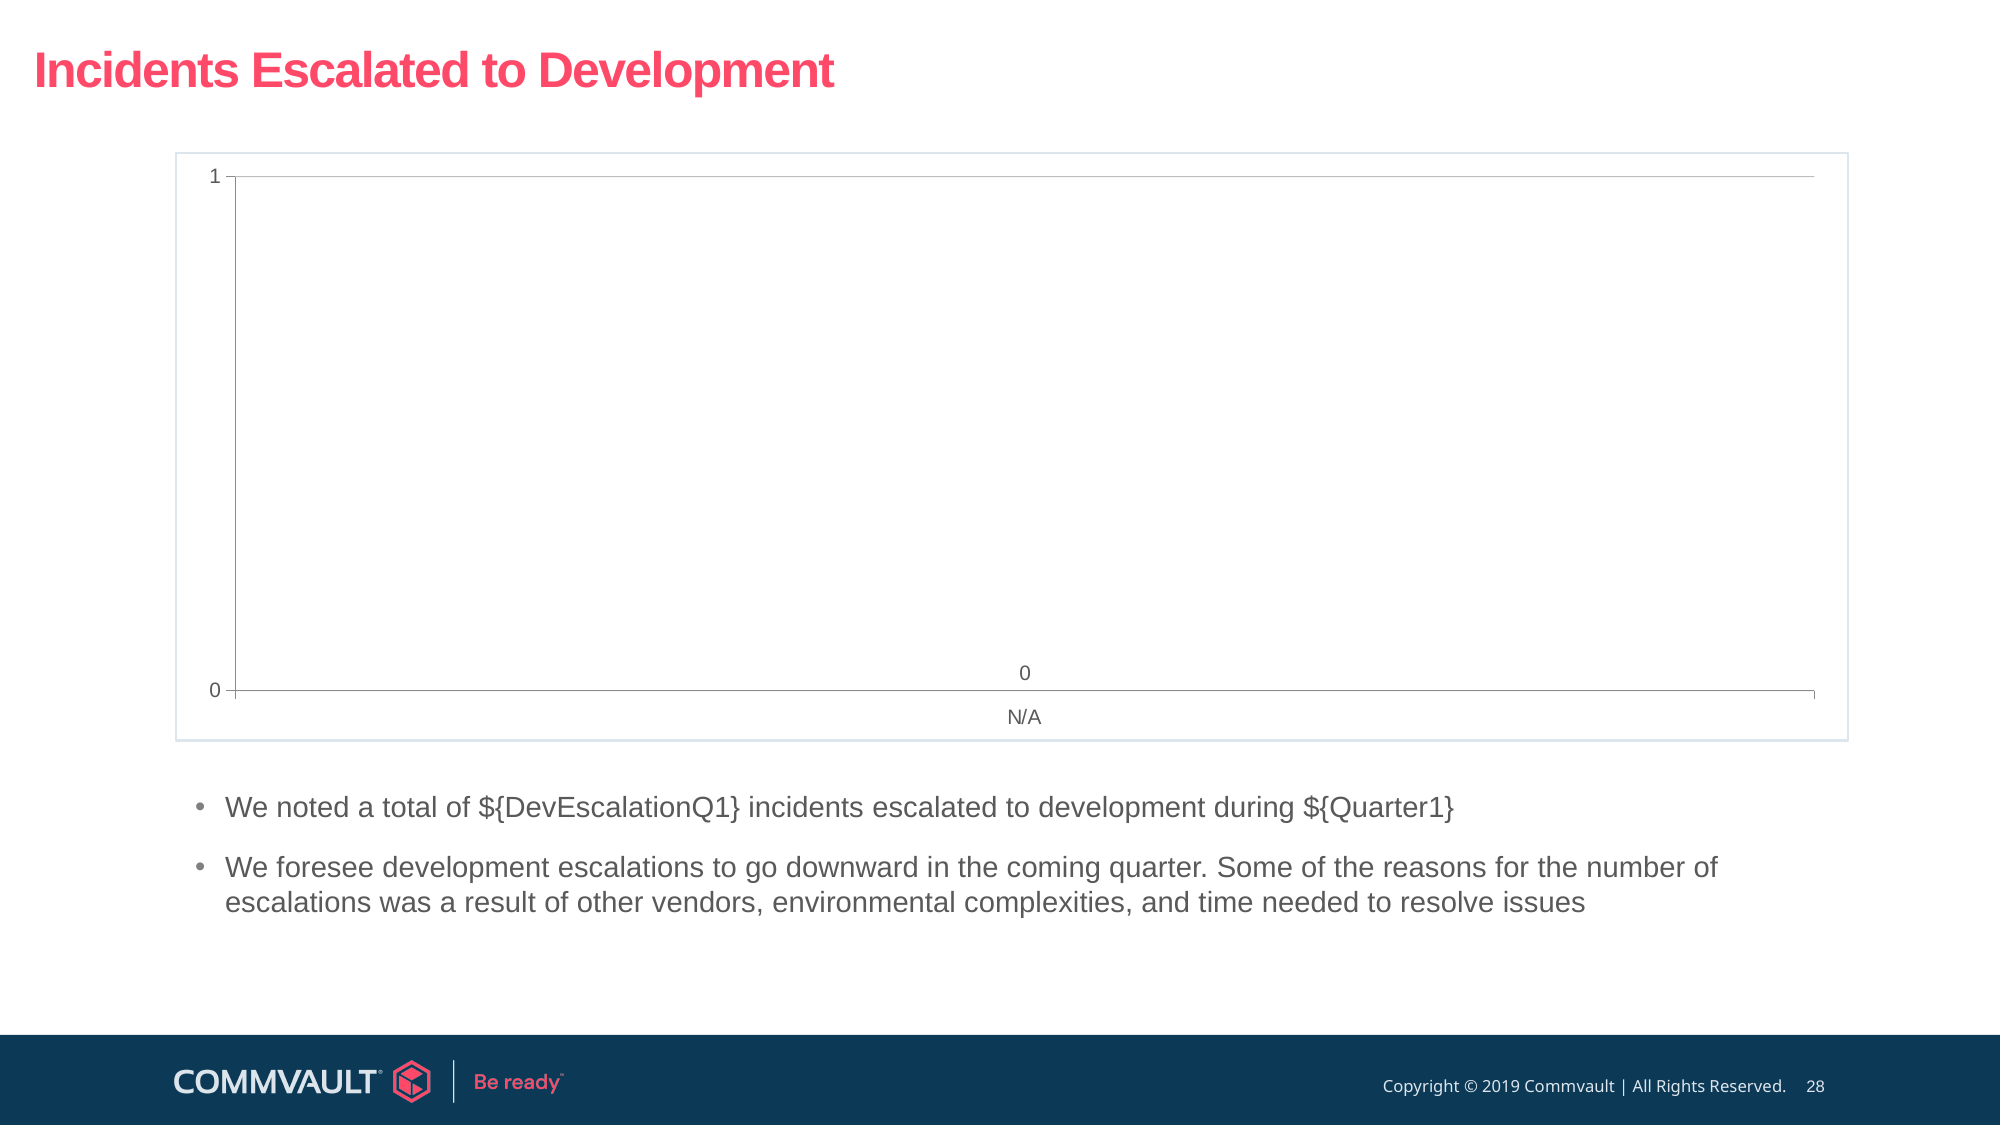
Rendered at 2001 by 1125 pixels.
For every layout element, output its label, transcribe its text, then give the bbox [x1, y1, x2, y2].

slide_number 28 [1790, 1051, 1825, 1097]
title Incidents Escalated to Development [33, 28, 1684, 99]
picture [174, 1060, 564, 1103]
text_box We noted a total of ${DevEscalationQ1} incidents escalated to development during ${Quarter1} We foresee development escalations to go downward in the coming quarter. Some of the reasons for the number of escalations was a result of other vendors, environmental complexities, and time needed to resolve issues [174, 778, 1849, 929]
chart [174, 152, 1849, 742]
